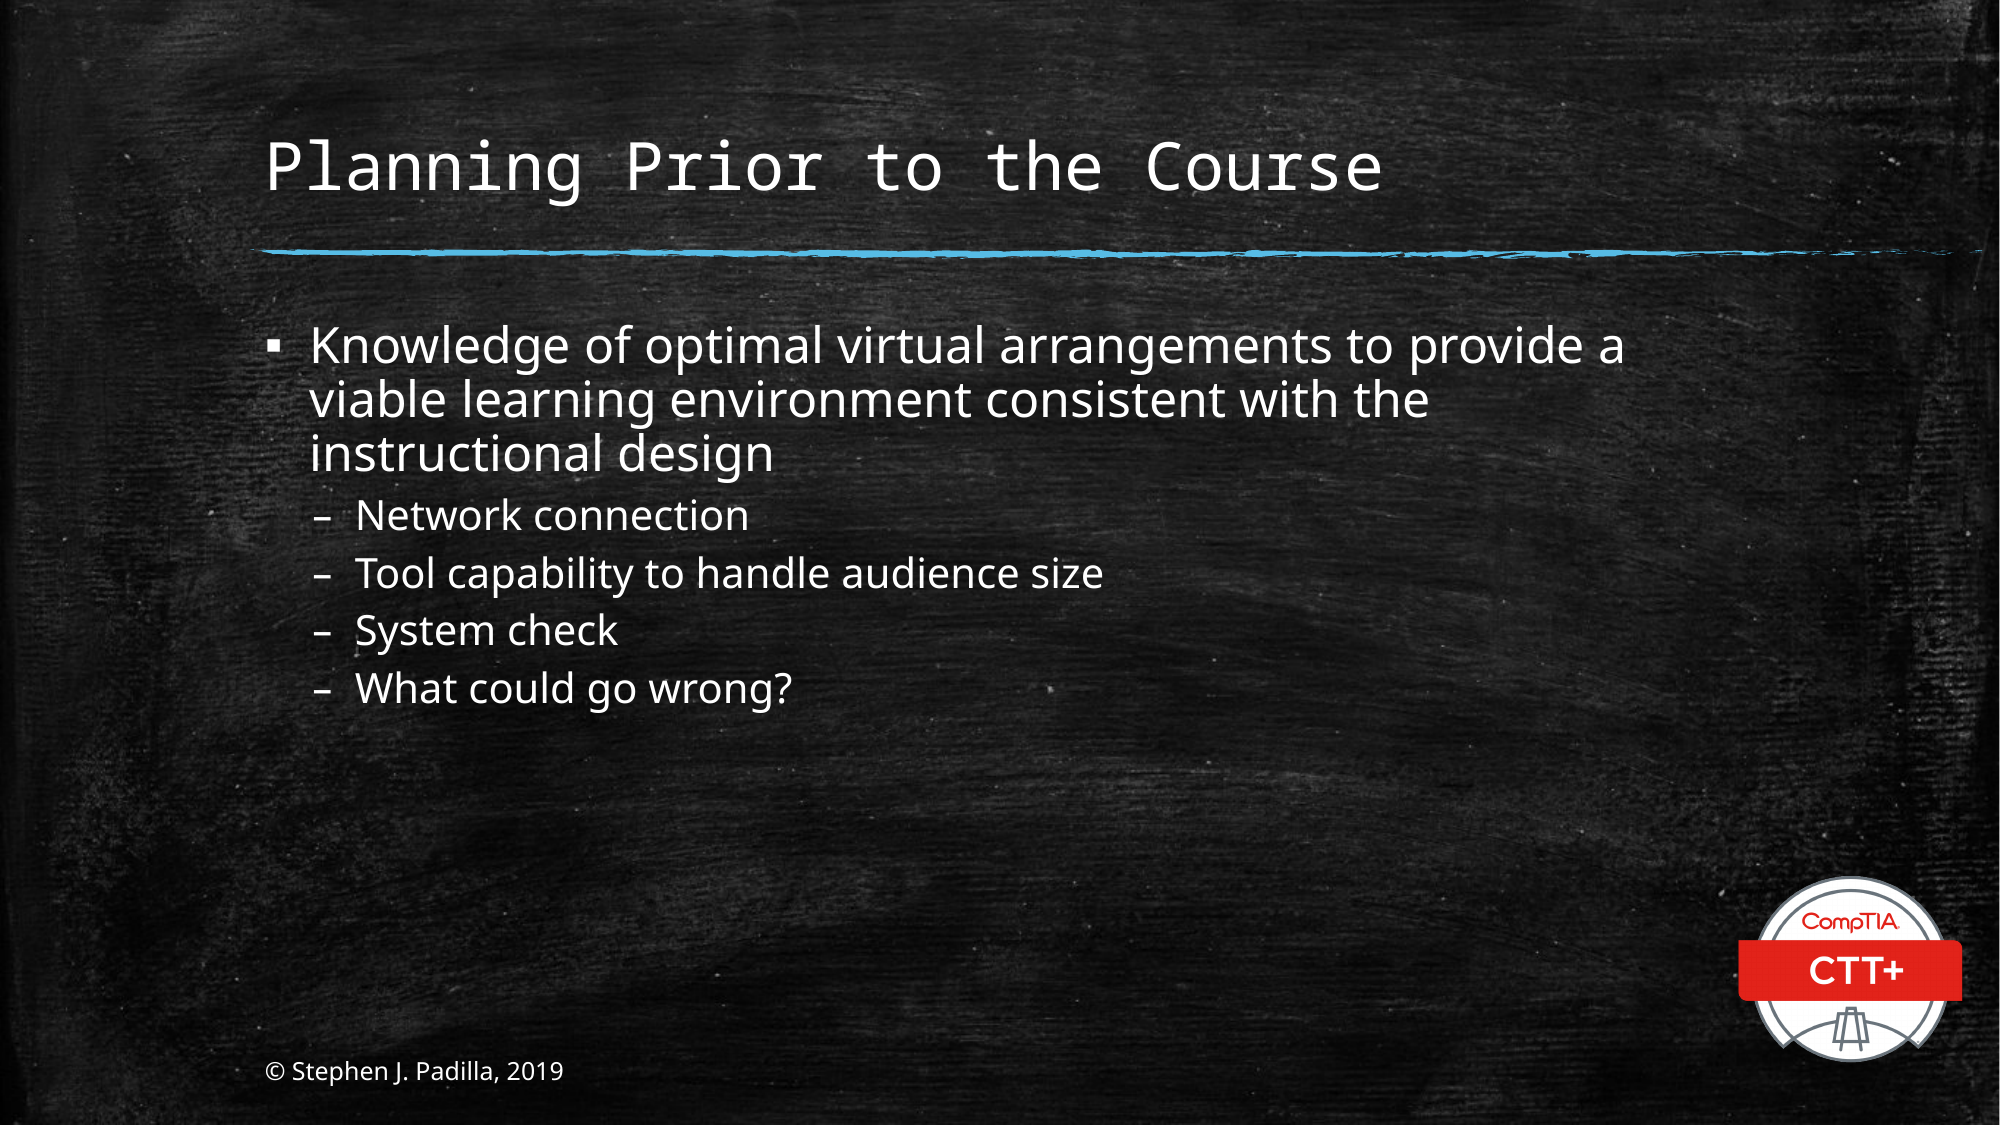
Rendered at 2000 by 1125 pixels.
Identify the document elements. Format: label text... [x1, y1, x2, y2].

picture [1699, 824, 2000, 1125]
title Planning Prior to the Course [249, 45, 1750, 213]
list Knowledge of optimal virtual arrangements to provide a viable learning environment consistent with the instructional design Network connection Tool capability to handle audience size System check What could go wrong? [249, 312, 1750, 1013]
footer © Stephen J. Padilla, 2019 [249, 1050, 1288, 1096]
